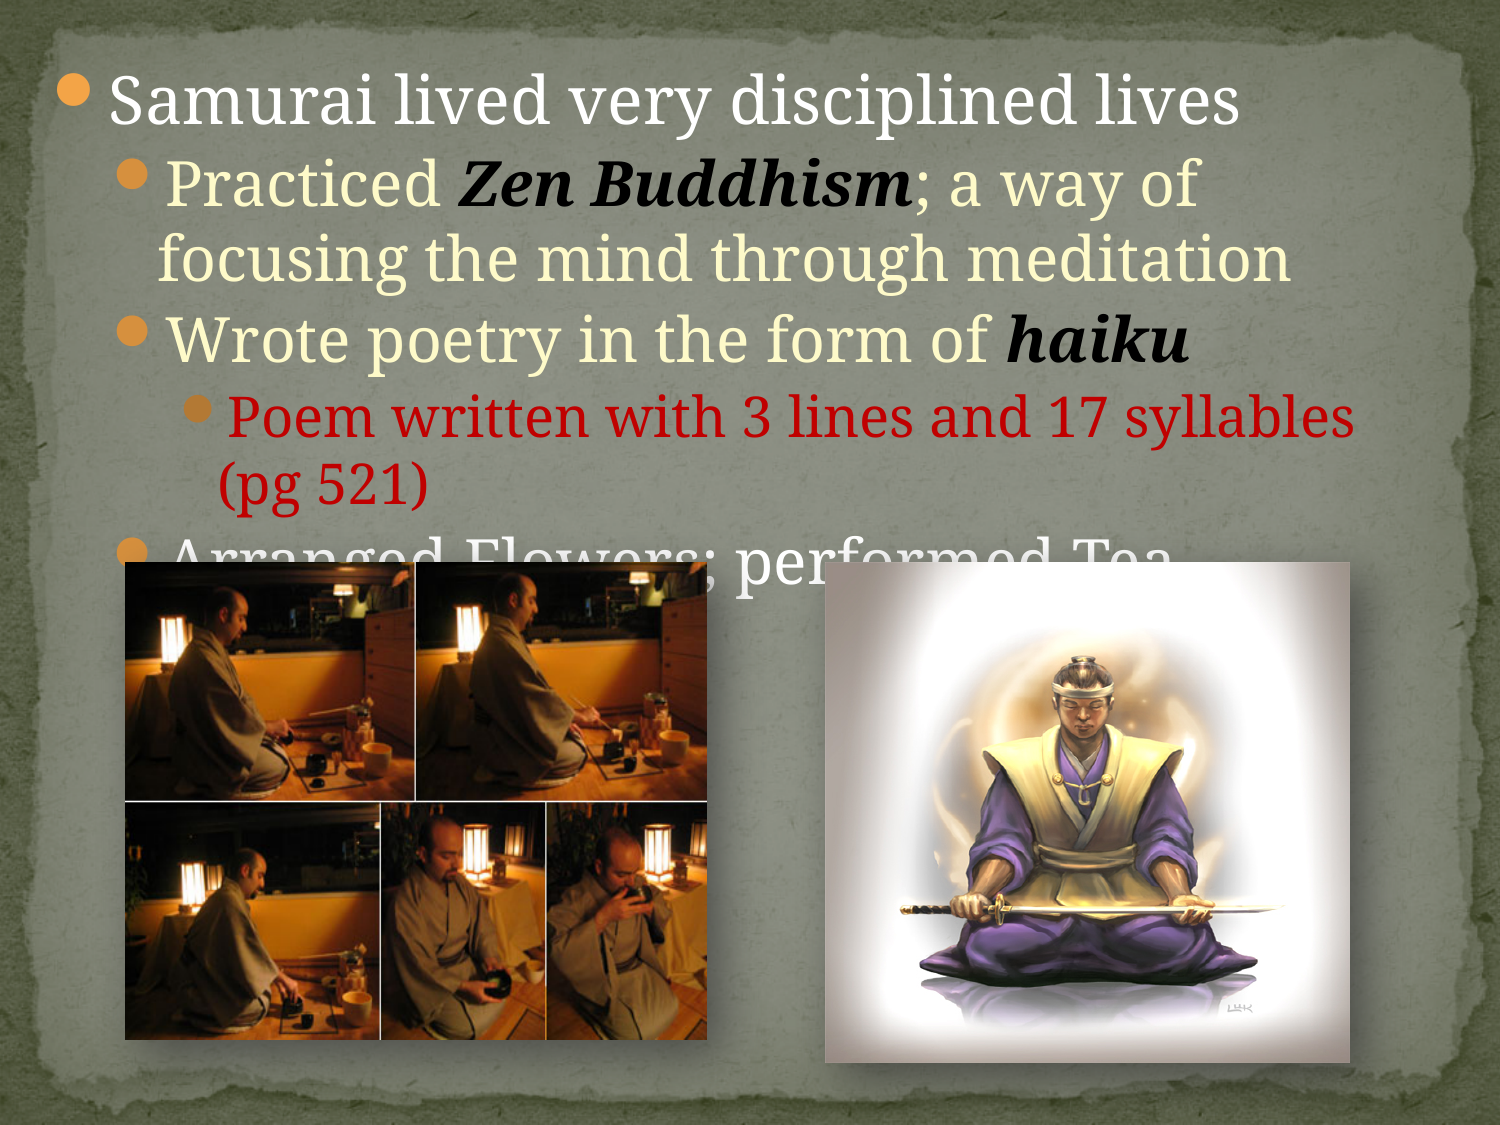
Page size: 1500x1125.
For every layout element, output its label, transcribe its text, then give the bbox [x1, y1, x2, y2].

picture [125, 562, 707, 1040]
list Samurai lived very disciplined lives Practiced Zen Buddhism; a way of focusing the mind through meditation Wrote poetry in the form of haiku Poem written with 3 lines and 17 syllables (pg 521) Arranged Flowers; performed Tea Ceremonies [37, 50, 1450, 1075]
picture [825, 562, 1351, 1063]
